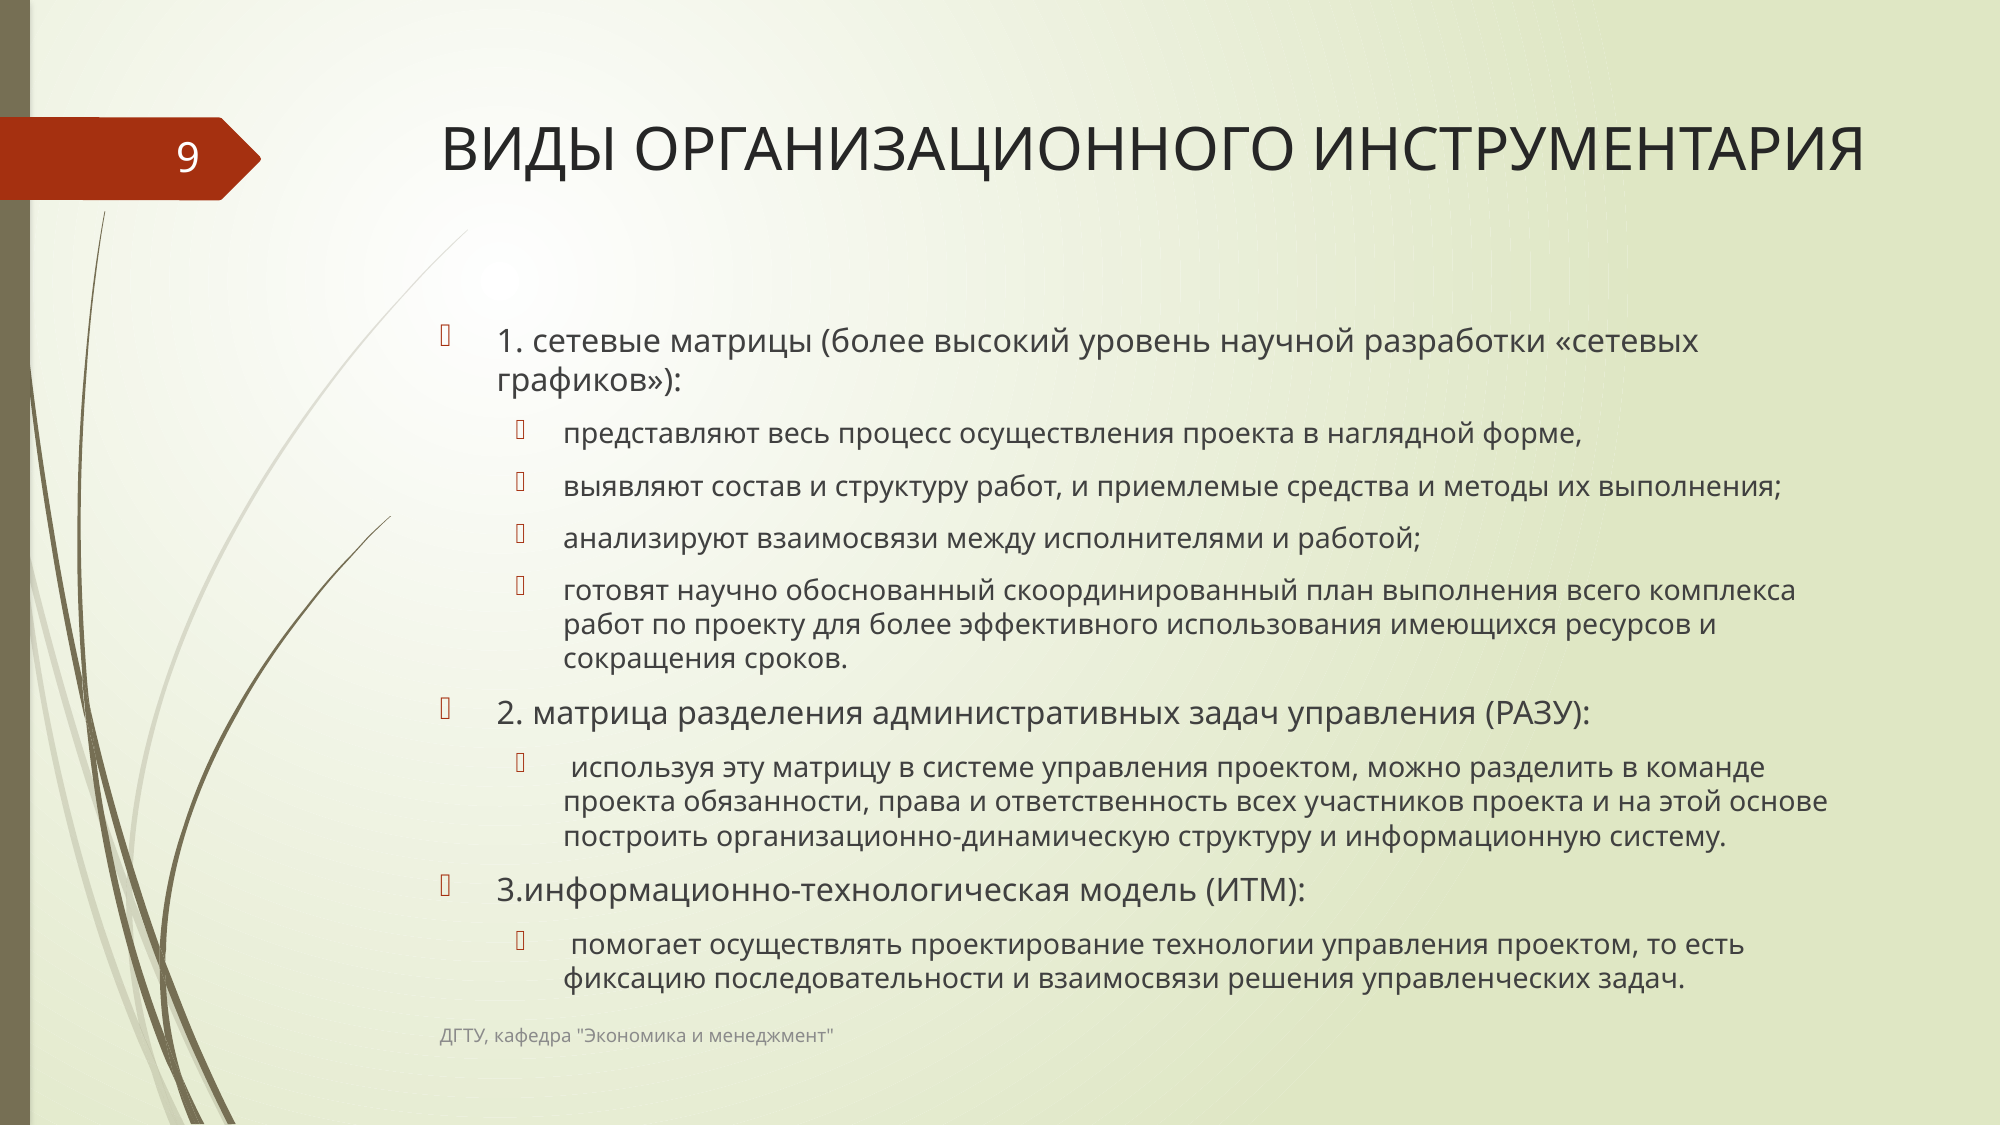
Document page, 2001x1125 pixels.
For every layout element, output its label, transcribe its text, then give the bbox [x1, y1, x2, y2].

slide_number 9 [87, 129, 216, 190]
title ВИДЫ ОРГАНИЗАЦИОННОГО ИНСТРУМЕНТАРИЯ [425, 102, 1888, 312]
footer ДГТУ, кафедра "Экономика и менеджмент" [424, 1006, 1675, 1067]
list 1. сетевые матрицы (более высокий уровень научной разработки «сетевых графиков»): представляют весь процесс осуществления проекта в наглядной форме, выявляют состав и структуру работ, и приемлемые средства и методы их выполнения; анализируют взаимосвязи между исполнителями и работой; готовят научно обоснованный скоординированный план выполнения всего комплекса работ по проекту для более эффективного использования имеющихся ресурсов и сокращения сроков. 2. матрица разделения административных задач управления (РАЗУ): используя эту матрицу в системе управления проектом, можно разделить в команде проекта обязанности, права и ответственность всех участников проекта и на этой основе построить организационно-динамическую структуру и информационную систему. 3.информационно-технологическая модель (ИТМ): помогает осуществлять проектирование технологии управления проектом, то есть фиксацию последовательности и взаимосвязи решения управленческих задач. [424, 312, 1888, 1007]
